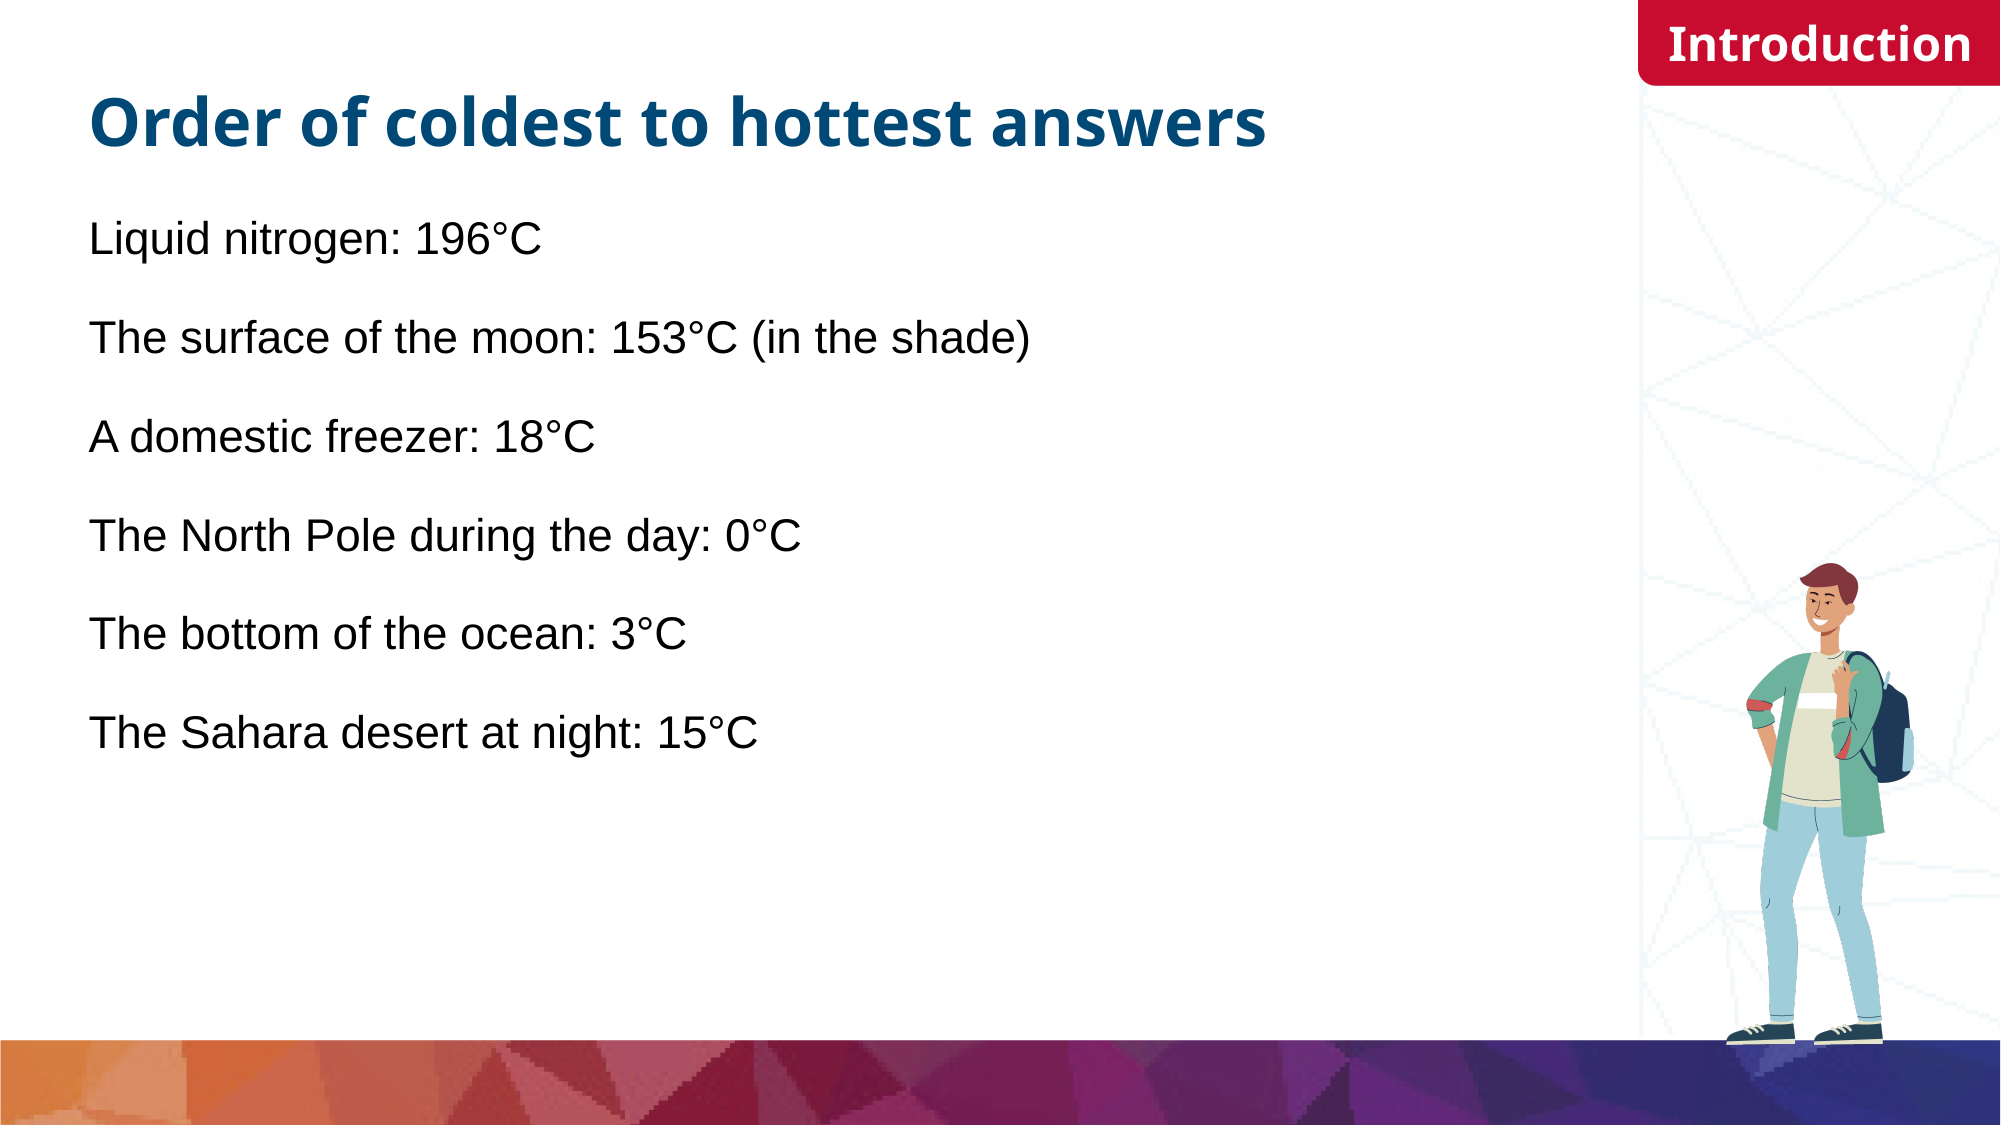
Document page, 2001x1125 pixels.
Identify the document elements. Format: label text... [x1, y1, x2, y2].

title Order of coldest to hottest answers [88, 88, 1565, 161]
picture [0, 0, 2001, 1125]
